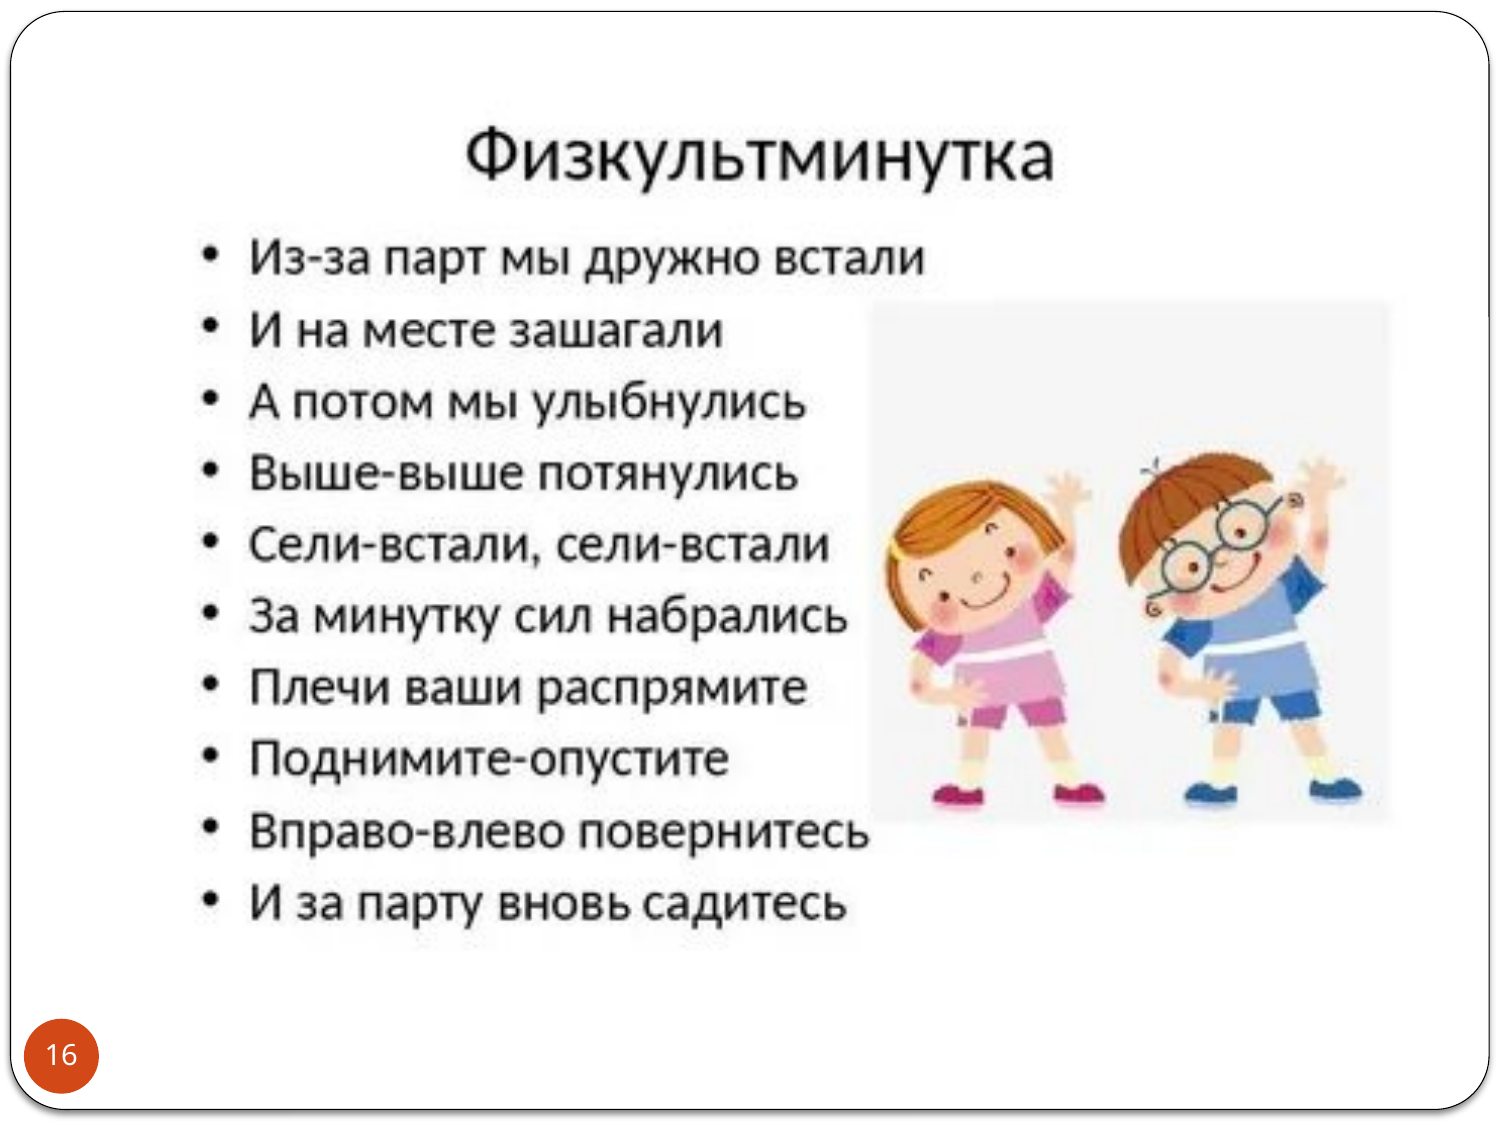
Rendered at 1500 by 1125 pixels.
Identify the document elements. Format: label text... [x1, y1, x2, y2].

picture [123, 30, 1417, 1000]
slide_number 16 [23, 1018, 99, 1094]
